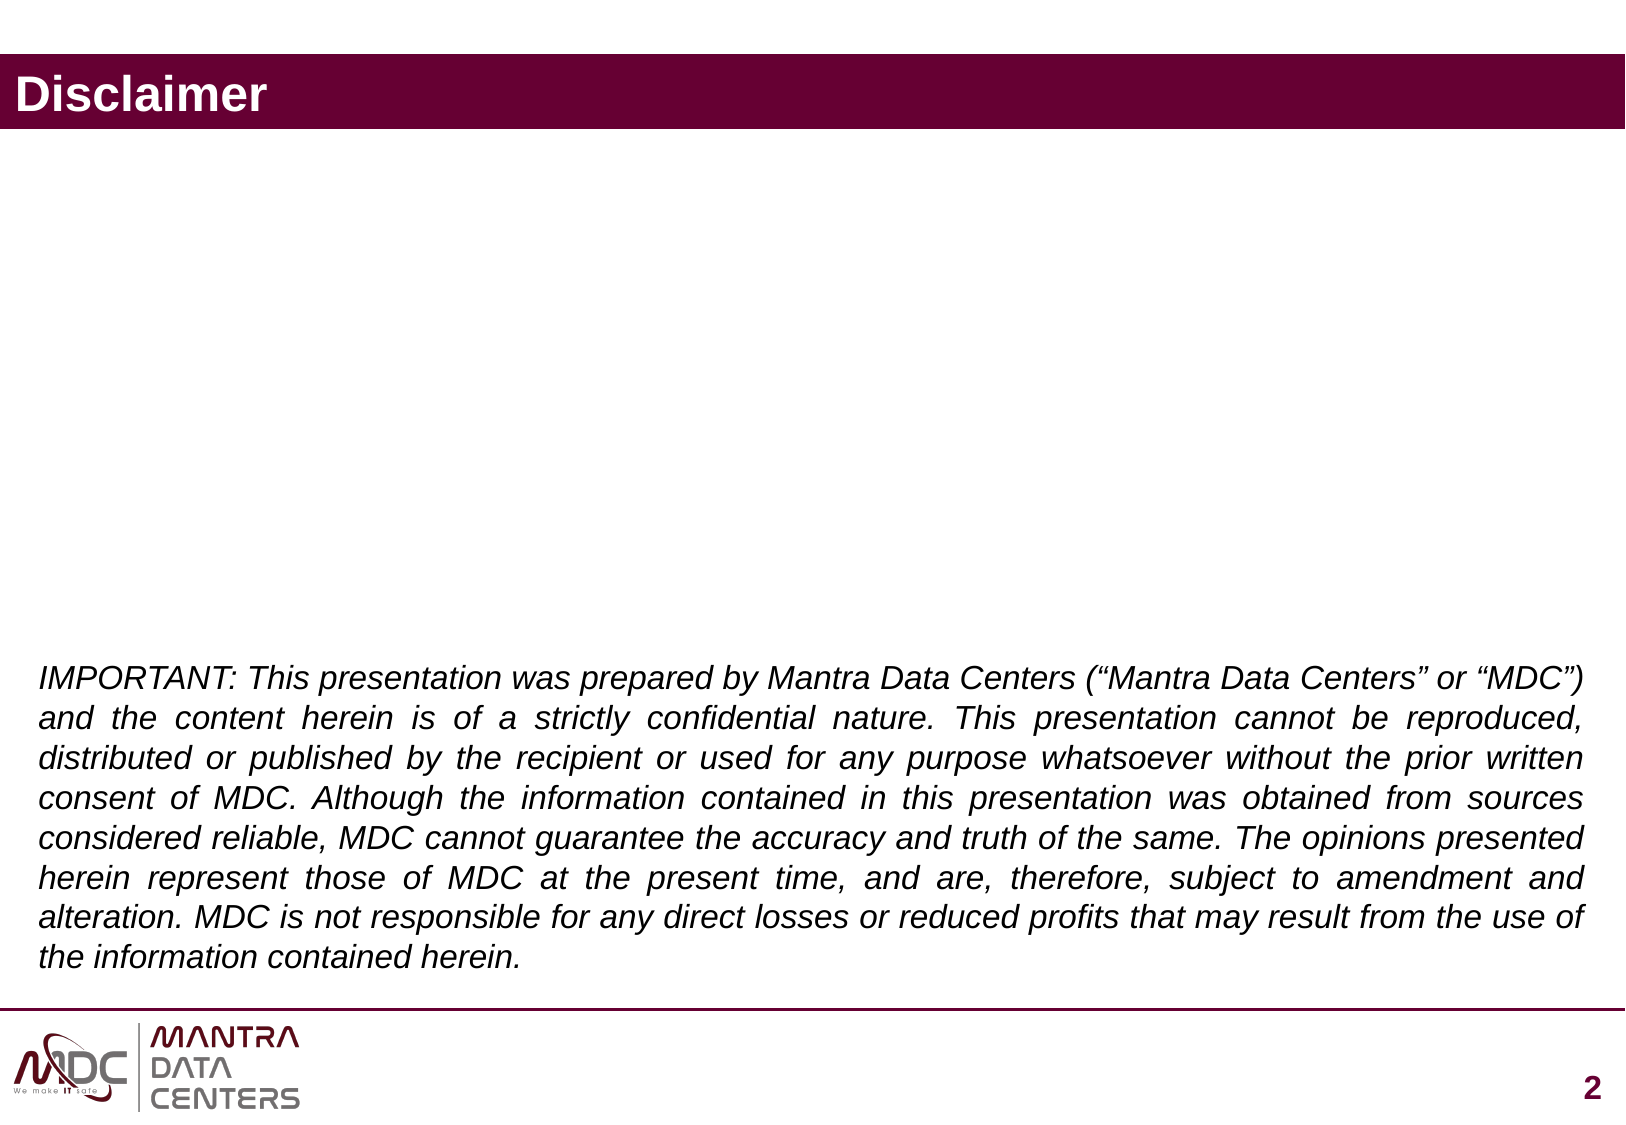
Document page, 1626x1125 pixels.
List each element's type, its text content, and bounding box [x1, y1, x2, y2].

text_box 2 [1568, 1058, 1625, 1114]
text_box Disclaimer [0, 54, 1625, 129]
picture [10, 1021, 301, 1115]
text_box IMPORTANT: This presentation was prepared by Mantra Data Centers (“Mantra Data Centers” or “MDC”) and the content herein is of a strictly confidential nature. This presentation cannot be reproduced, distributed or published by the recipient or used for any purpose whatsoever without the prior written consent of MDC. Although the information contained in this presentation was obtained from sources considered reliable, MDC cannot guarantee the accuracy and truth of the same. The opinions presented herein represent those of MDC at the present time, and are, therefore, subject to amendment and alteration. MDC is not responsible for any direct losses or reduced profits that may result from the use of the information contained herein. [23, 648, 1602, 983]
